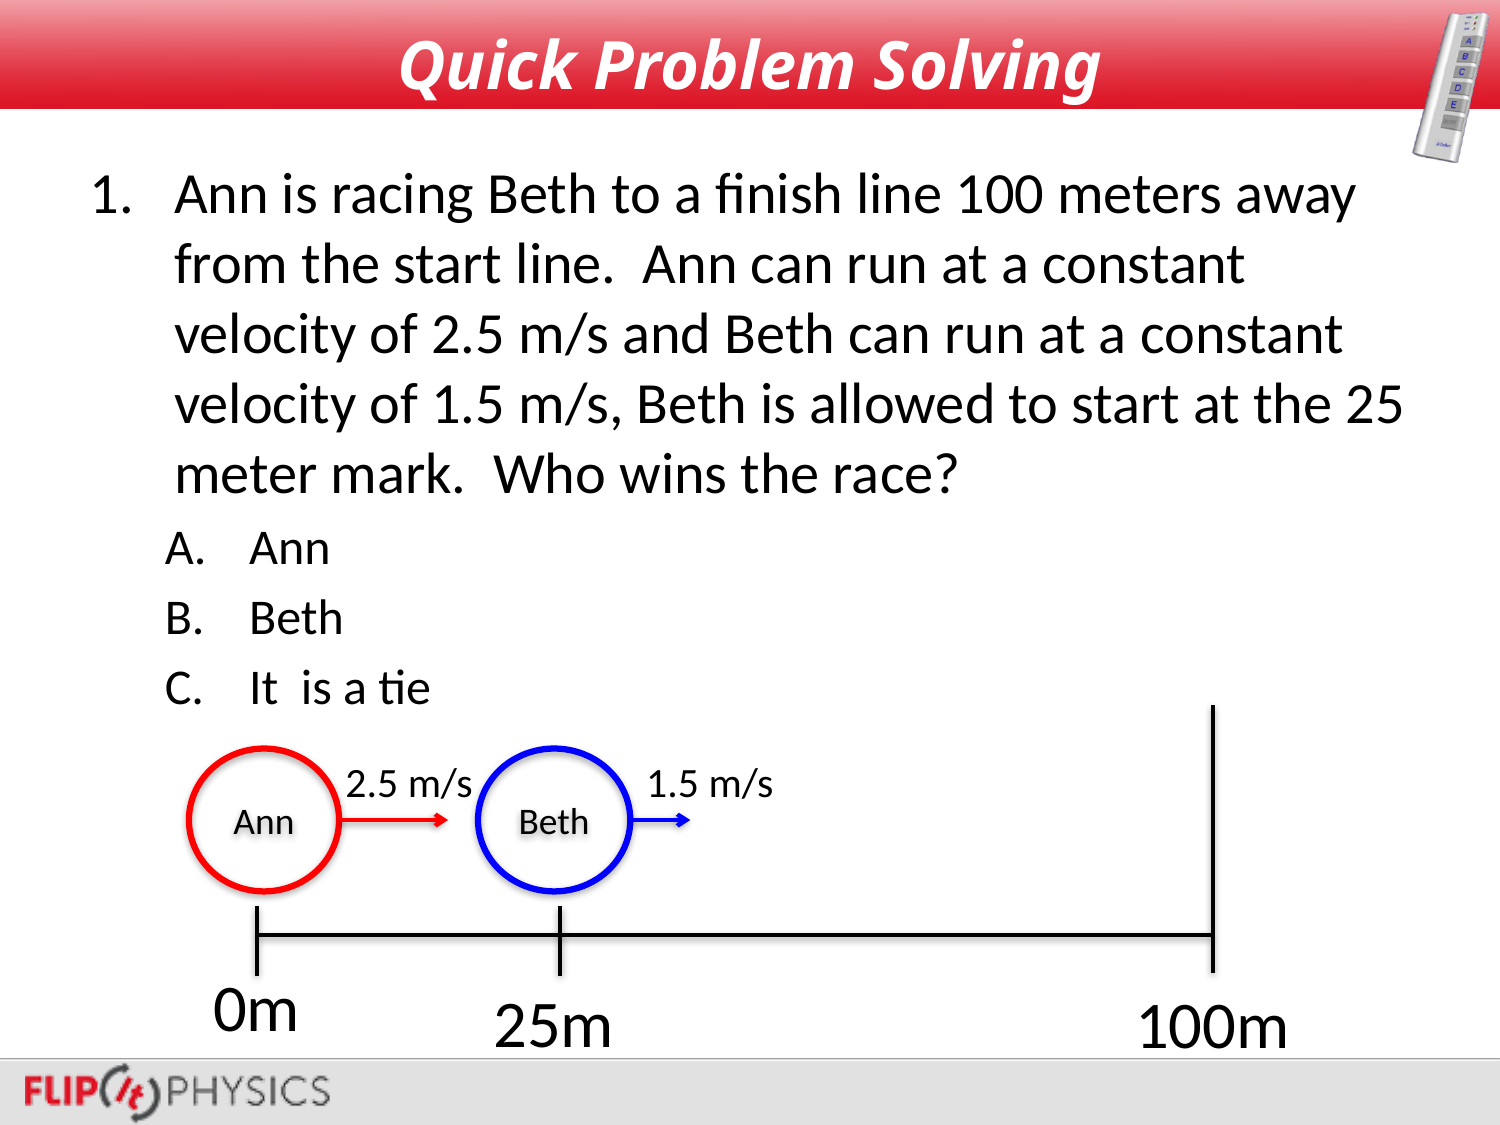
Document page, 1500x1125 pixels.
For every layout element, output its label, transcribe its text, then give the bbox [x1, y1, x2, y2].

text_box Ann [188, 747, 340, 893]
text_box 25m [478, 973, 630, 1068]
text_box 0m [198, 956, 316, 1052]
title Quick Problem Solving [75, 15, 1425, 91]
text_box 100m [1120, 974, 1305, 1070]
picture [0, 0, 1500, 163]
list Ann is racing Beth to a finish line 100 meters away from the start line. Ann can run at a constant velocity of 2.5 m/s and Beth can run at a constant velocity of 1.5 m/s, Beth is allowed to start at the 25 meter mark. Who wins the race? Ann Beth It is a tie [75, 147, 1425, 1005]
text_box 1.5 m/s [631, 748, 789, 814]
text_box 2.5 m/s [330, 748, 488, 814]
picture [0, 1058, 1500, 1125]
text_box Beth [477, 747, 631, 893]
